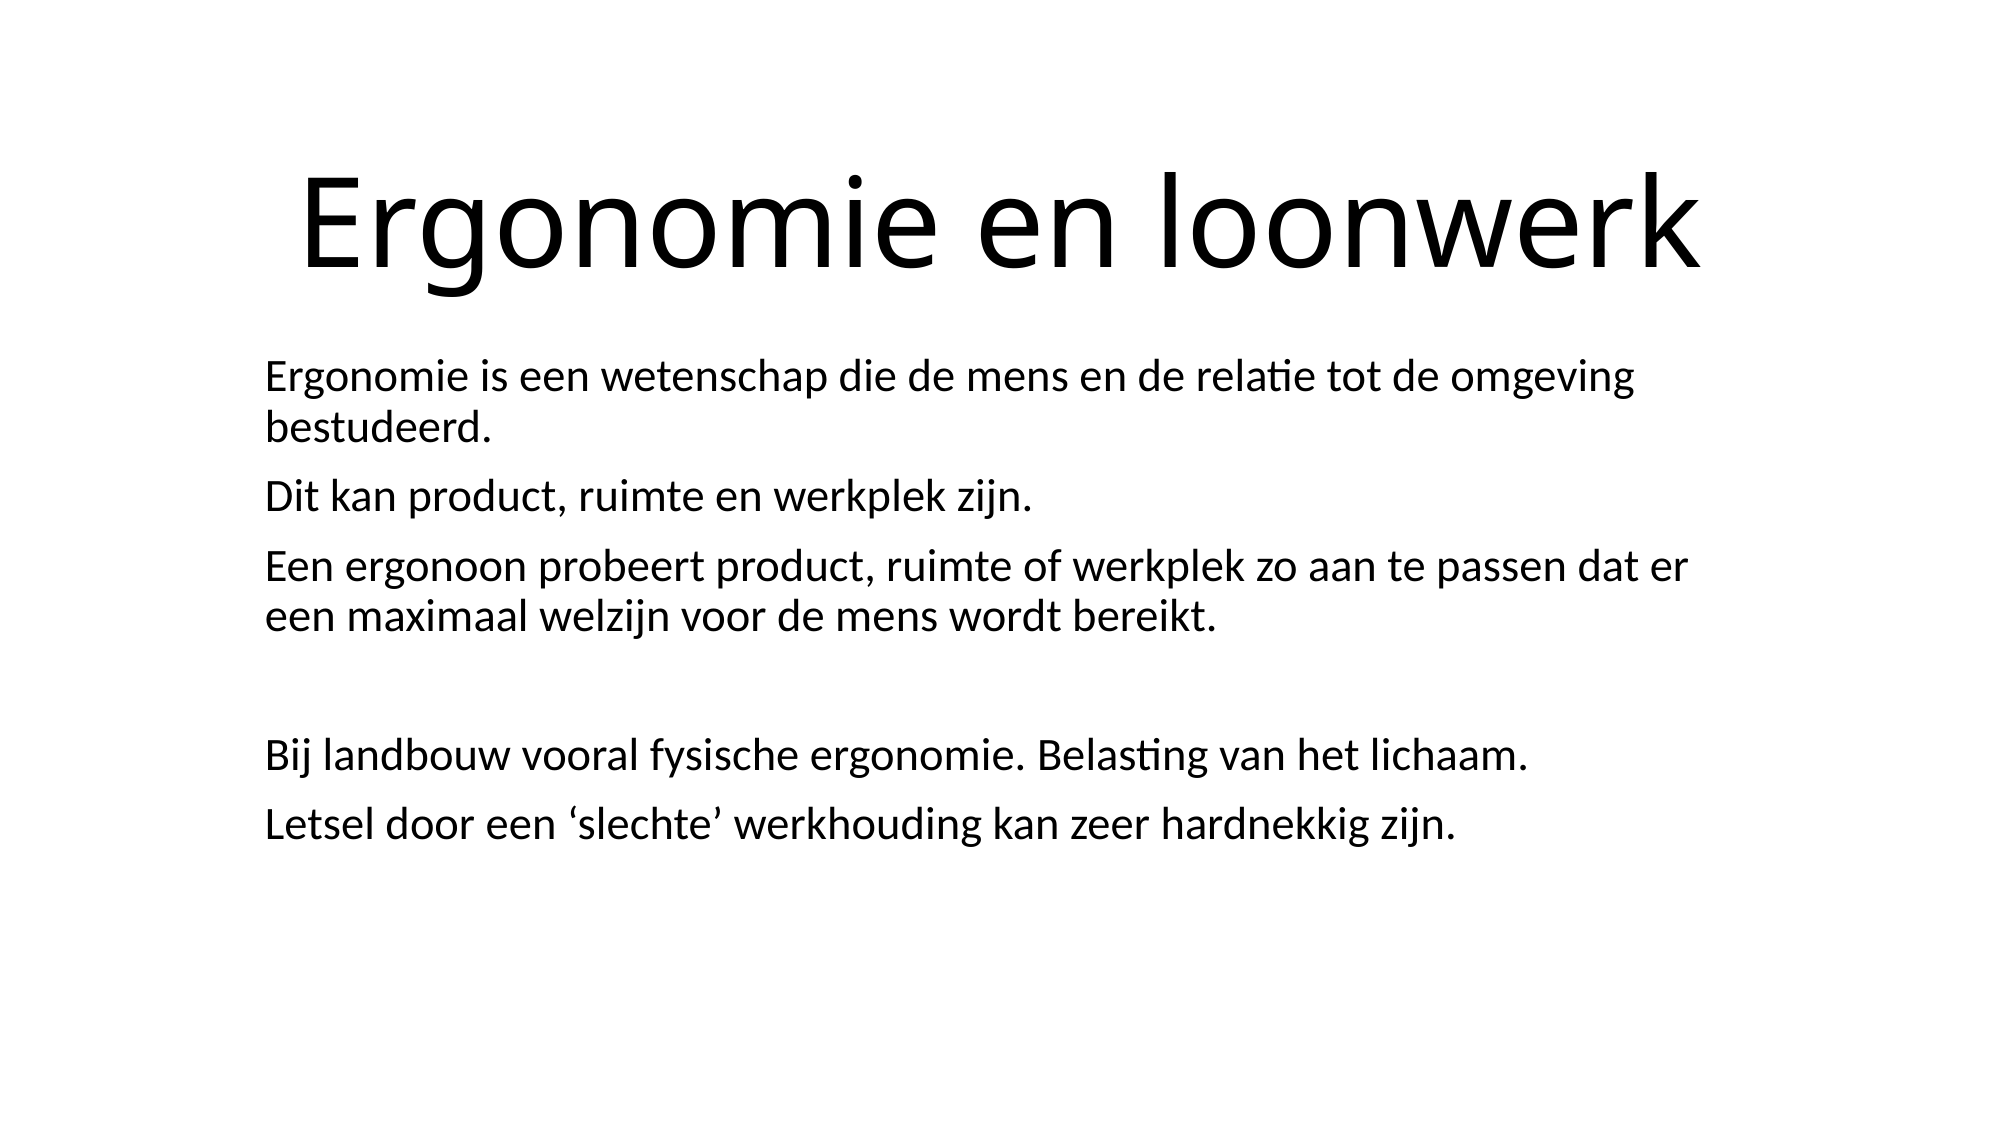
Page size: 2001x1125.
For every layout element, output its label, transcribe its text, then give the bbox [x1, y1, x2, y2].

title Ergonomie en loonwerk [249, 135, 1750, 303]
subtitle Ergonomie is een wetenschap die de mens en de relatie tot de omgeving bestudeerd. Dit kan product, ruimte en werkplek zijn. Een ergonoon probeert product, ruimte of werkplek zo aan te passen dat er een maximaal welzijn voor de mens wordt bereikt. Bij landbouw vooral fysische ergonomie. Belasting van het lichaam. Letsel door een ‘slechte’ werkhouding kan zeer hardnekkig zijn. [249, 344, 1750, 863]
